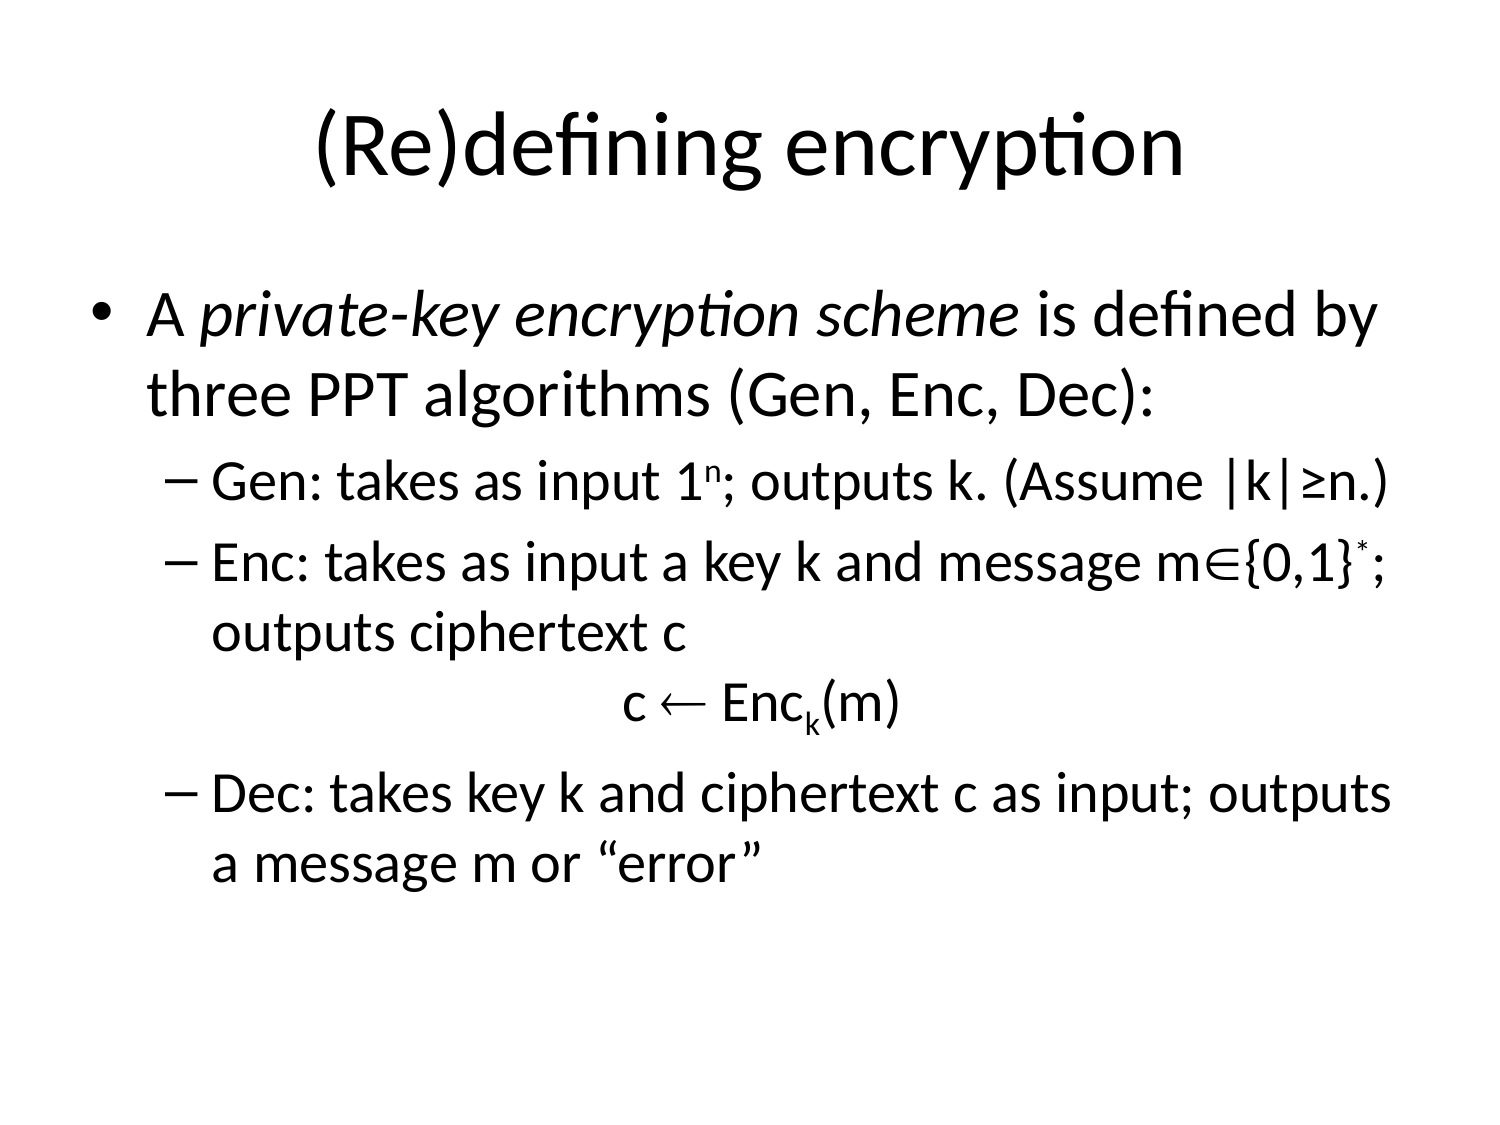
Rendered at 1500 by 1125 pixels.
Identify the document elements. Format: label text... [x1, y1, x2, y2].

title (Re)defining encryption [75, 45, 1425, 233]
list A private-key encryption scheme is defined by three PPT algorithms (Gen, Enc, Dec): Gen: takes as input 1n; outputs k. (Assume |k|≥n.) Enc: takes as input a key k and message m{0,1}*; outputs ciphertext c c  Enck(m) Dec: takes key k and ciphertext c as input; outputs a message m or “error” [75, 262, 1425, 1005]
